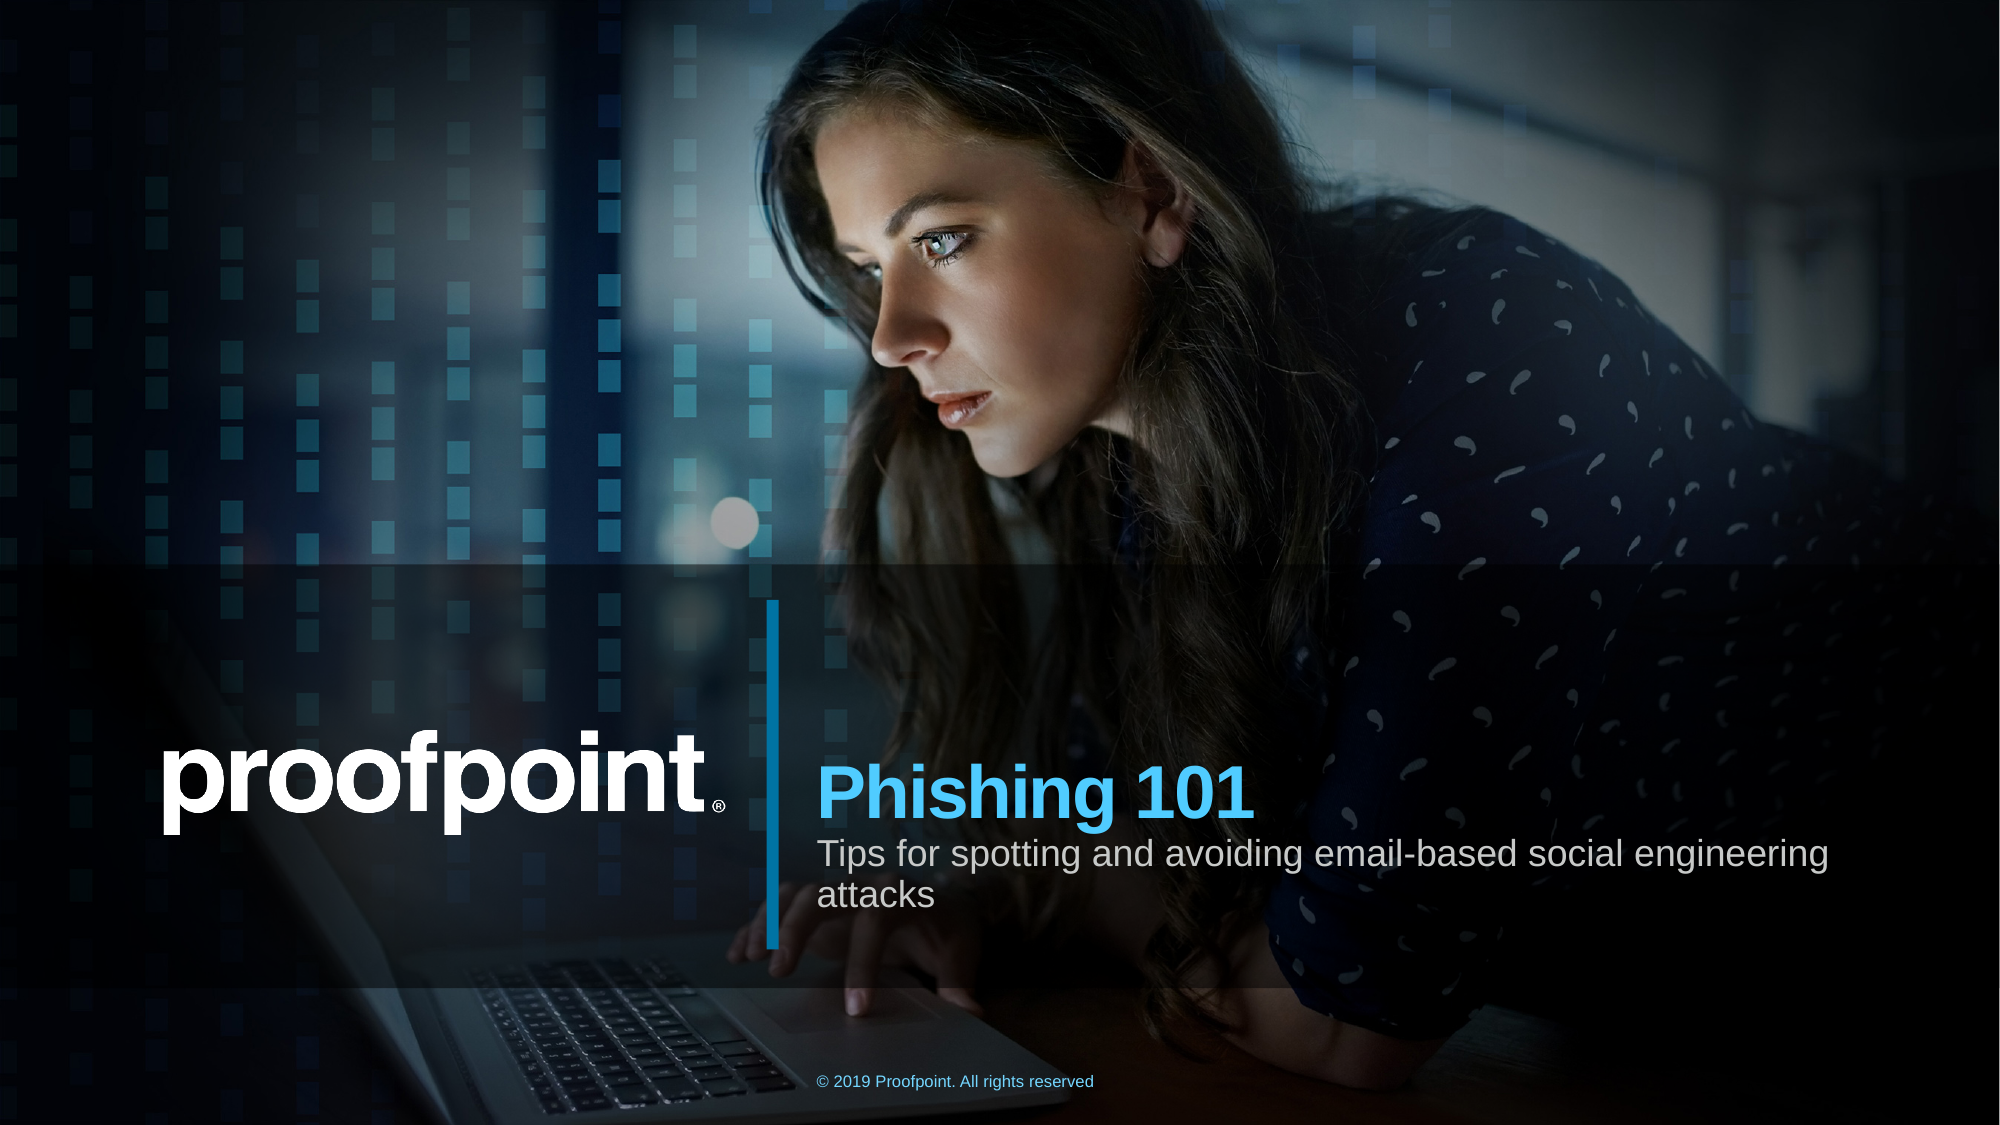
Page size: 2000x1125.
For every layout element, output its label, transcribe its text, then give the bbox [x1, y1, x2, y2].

title Phishing 101 [816, 600, 1886, 834]
subtitle Tips for spotting and avoiding email-based social engineering attacks [816, 834, 1886, 950]
picture [0, 0, 2000, 1125]
footer © 2019 Proofpoint. All rights reserved [816, 1062, 1867, 1099]
